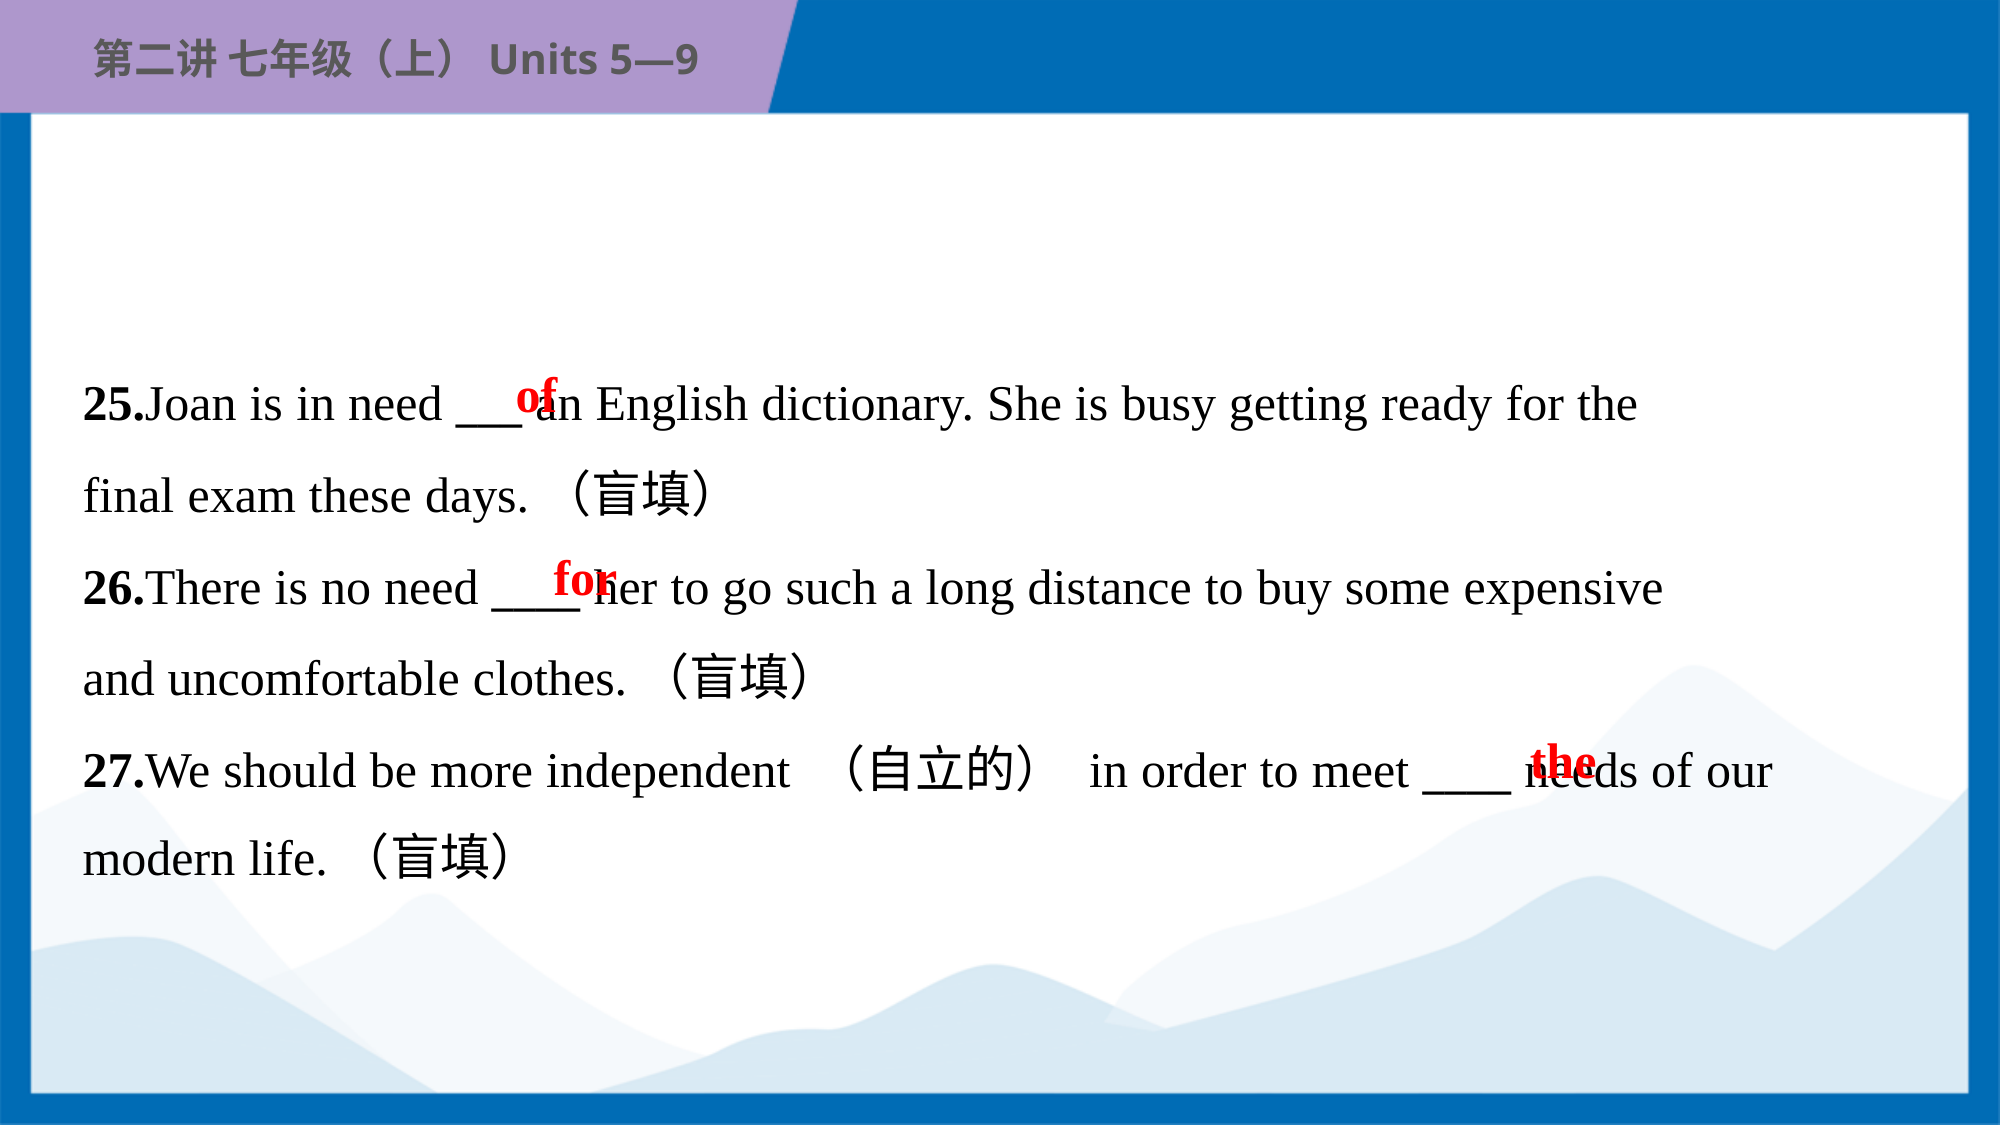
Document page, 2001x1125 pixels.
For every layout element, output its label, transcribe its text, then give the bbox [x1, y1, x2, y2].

text_box for [535, 517, 636, 597]
text_box of [497, 334, 576, 413]
picture [0, 0, 2000, 1125]
text_box 25.Joan is in need ___ an English dictionary. She is busy getting ready for the final exam these days.（盲填） 26.There is no need ____ her to go such a long distance to buy some expensive and uncomfortable clothes.（盲填） 27.We should be more independent （自立的） in order to meet ____ needs of our modern life.（盲填） [82, 339, 1917, 876]
text_box the [1511, 701, 1615, 780]
